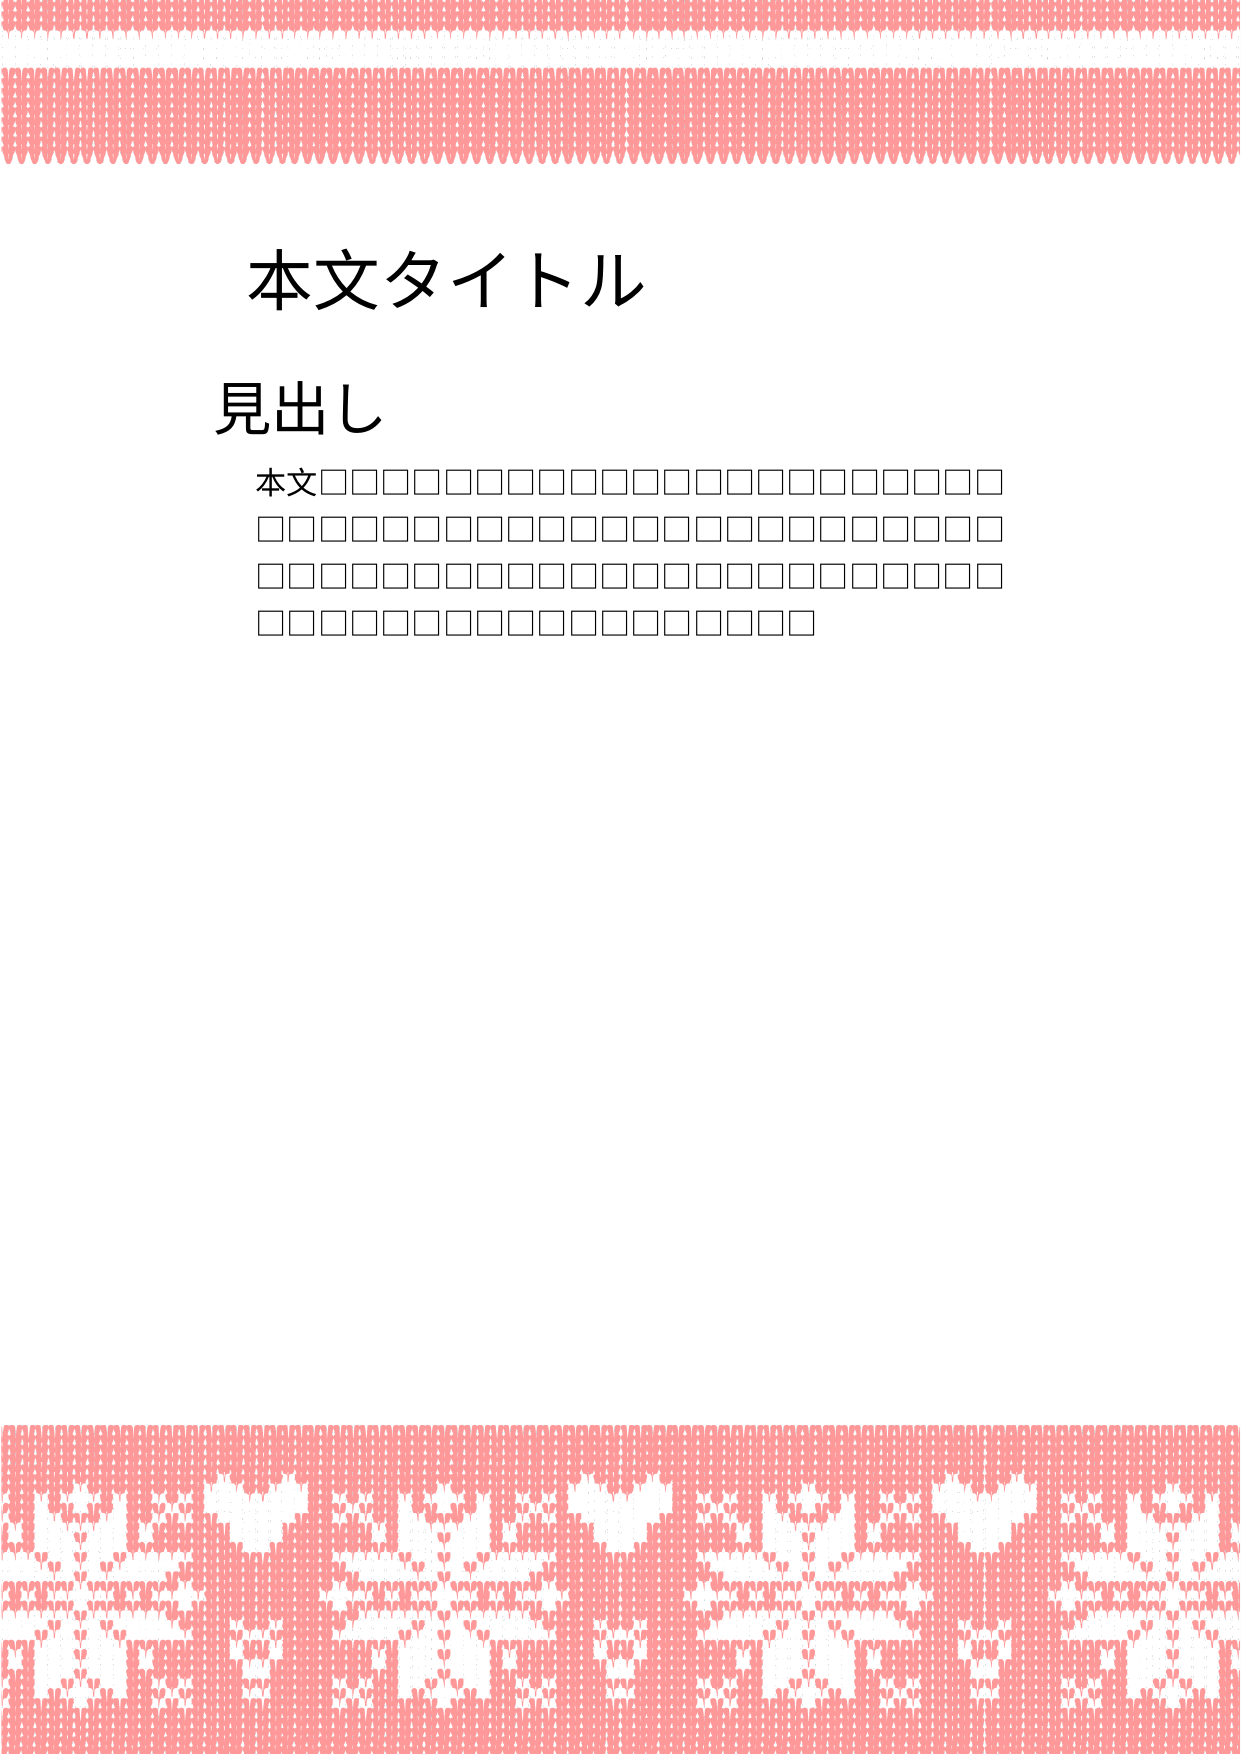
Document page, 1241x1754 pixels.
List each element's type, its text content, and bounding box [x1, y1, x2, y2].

text_box 見出し 本文□□□□□□□□□□□□□□□□□□□□□□□□□□□□□□□□□□□□□□□□□□□□□□□□□□□□□□□□□□□□□□□□□□□□□□□□□□□□□□□□□□□□□□□□ [212, 354, 1028, 1583]
picture [0, 0, 1241, 1754]
text_box 本文タイトル [229, 188, 709, 354]
